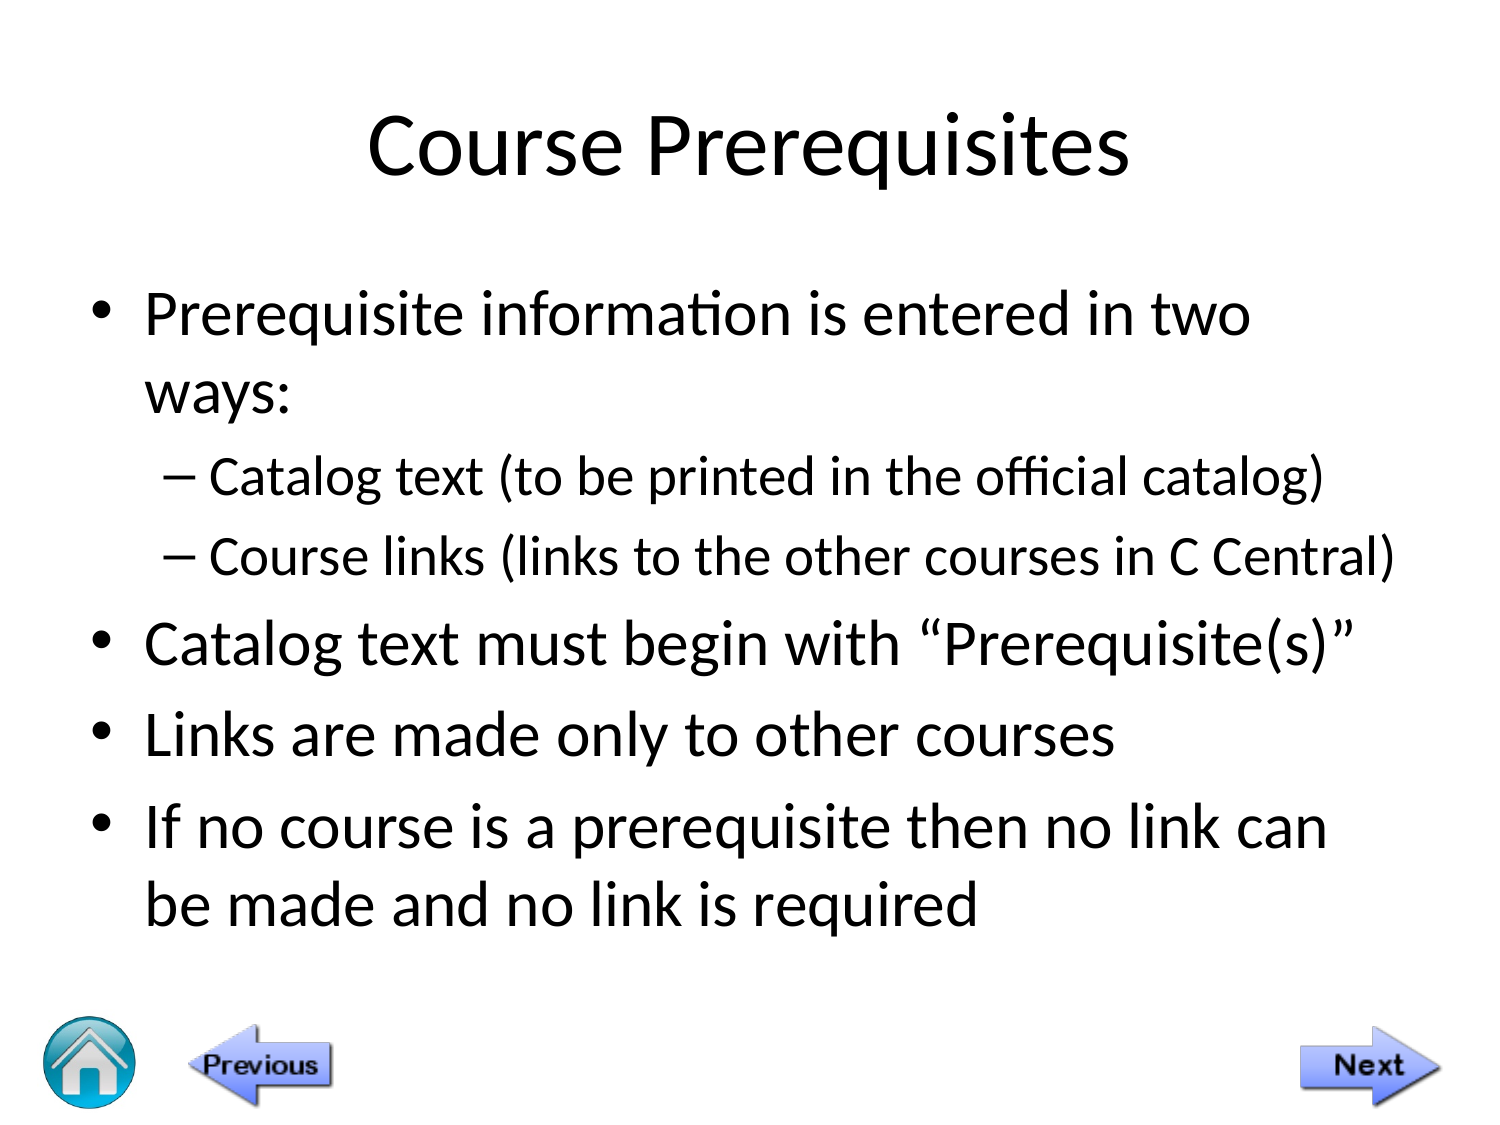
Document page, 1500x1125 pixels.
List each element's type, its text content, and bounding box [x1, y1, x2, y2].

picture [1299, 1025, 1447, 1113]
list Prerequisite information is entered in two ways: Catalog text (to be printed in the official catalog) Course links (links to the other courses in C Central) Catalog text must begin with “Prerequisite(s)” Links are made only to other courses If no course is a prerequisite then no link can be made and no link is required [75, 262, 1425, 1005]
picture [187, 1023, 338, 1113]
picture [37, 1009, 141, 1113]
title Course Prerequisites [75, 45, 1425, 233]
